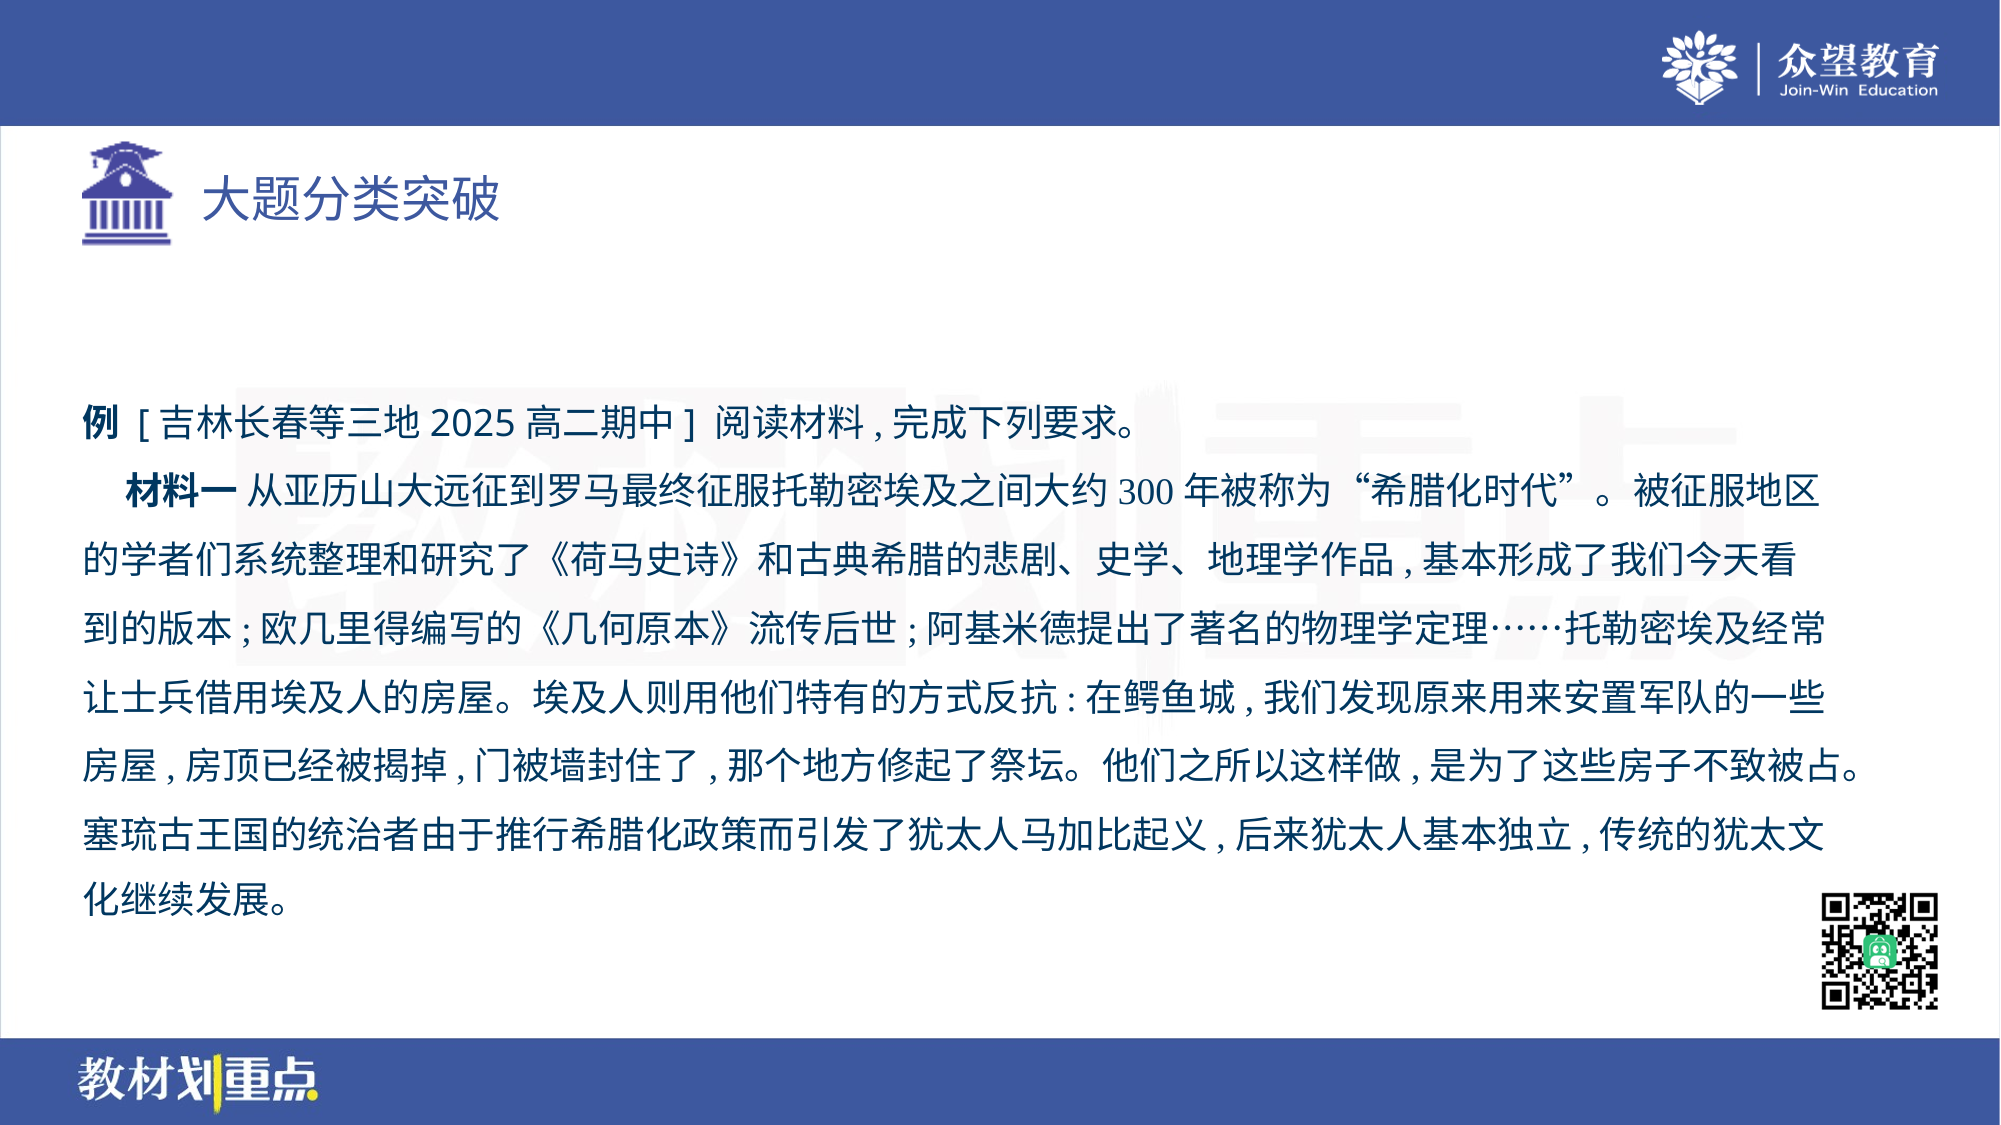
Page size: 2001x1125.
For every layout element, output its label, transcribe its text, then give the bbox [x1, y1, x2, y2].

text_box 例 [吉林长春等三地2025高二期中] 阅读材料,完成下列要求。 材料一 从亚历山大远征到罗马最终征服托勒密埃及之间大约300年被称为“希腊化时代”。被征服地区 的学者们系统整理和研究了《荷马史诗》和古典希腊的悲剧、史学、地理学作品,基本形成了我们今天看 到的版本;欧几里得编写的《几何原本》流传后世;阿基米德提出了著名的物理学定理……托勒密埃及经常 让士兵借用埃及人的房屋。埃及人则用他们特有的方式反抗:在鳄鱼城,我们发现原来用来安置军队的一些 房屋,房顶已经被揭掉,门被墙封住了,那个地方修起了祭坛。他们之所以这样做,是为了这些房子不致被占。 塞琉古王国的统治者由于推行希腊化政策而引发了犹太人马加比起义,后来犹太人基本独立,传统的犹太文 化继续发展。 [82, 374, 1817, 914]
picture [0, 0, 2000, 1125]
